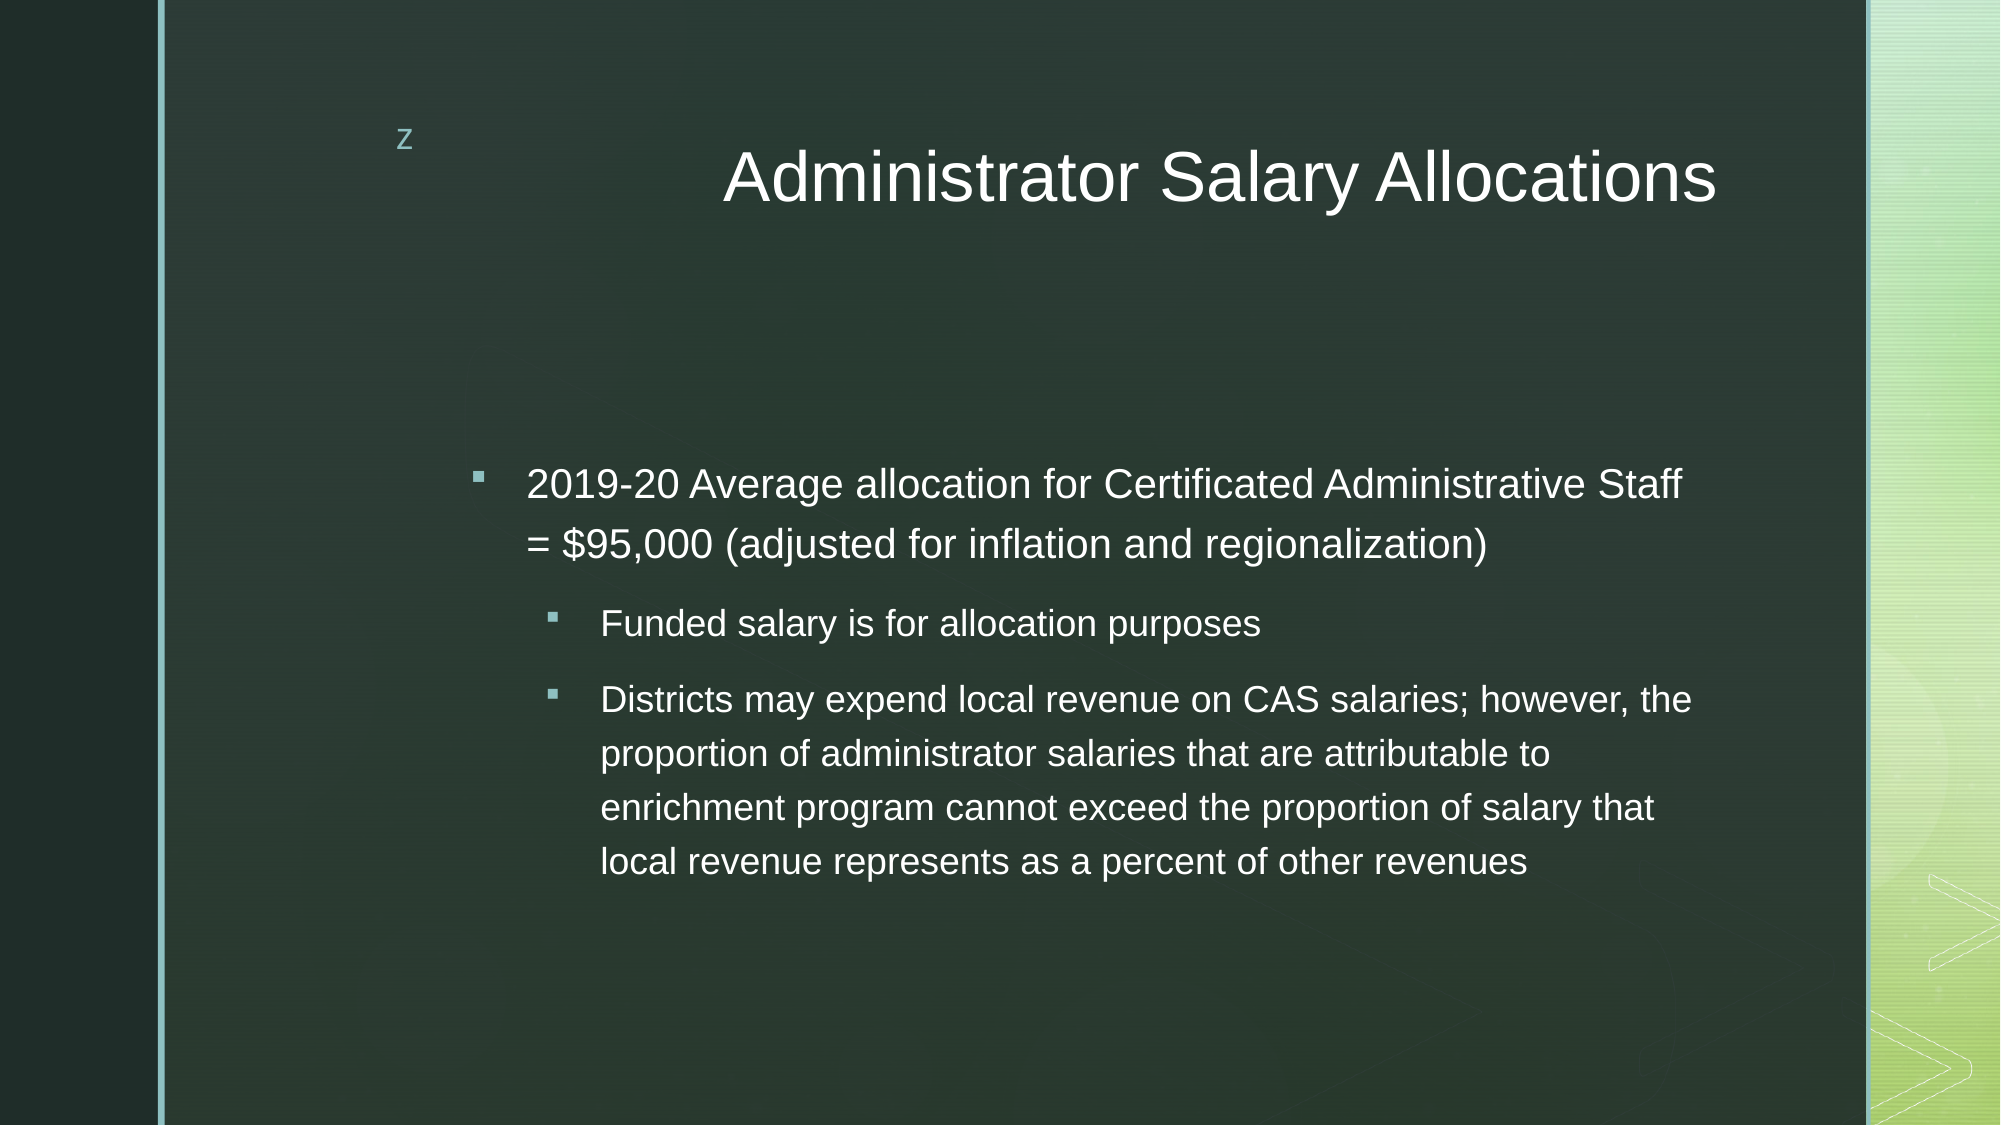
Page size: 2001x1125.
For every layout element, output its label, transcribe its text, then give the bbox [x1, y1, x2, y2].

picture [1871, 0, 2001, 1125]
list 2019-20 Average allocation for Certificated Administrative Staff = $95,000 (adjusted for inflation and regionalization) Funded salary is for allocation purposes Districts may expend local revenue on CAS salaries; however, the proportion of administrator salaries that are attributable to enrichment program cannot exceed the proportion of salary that local revenue represents as a percent of other revenues [454, 336, 1734, 993]
title Administrator Salary Allocations [428, 132, 1734, 310]
